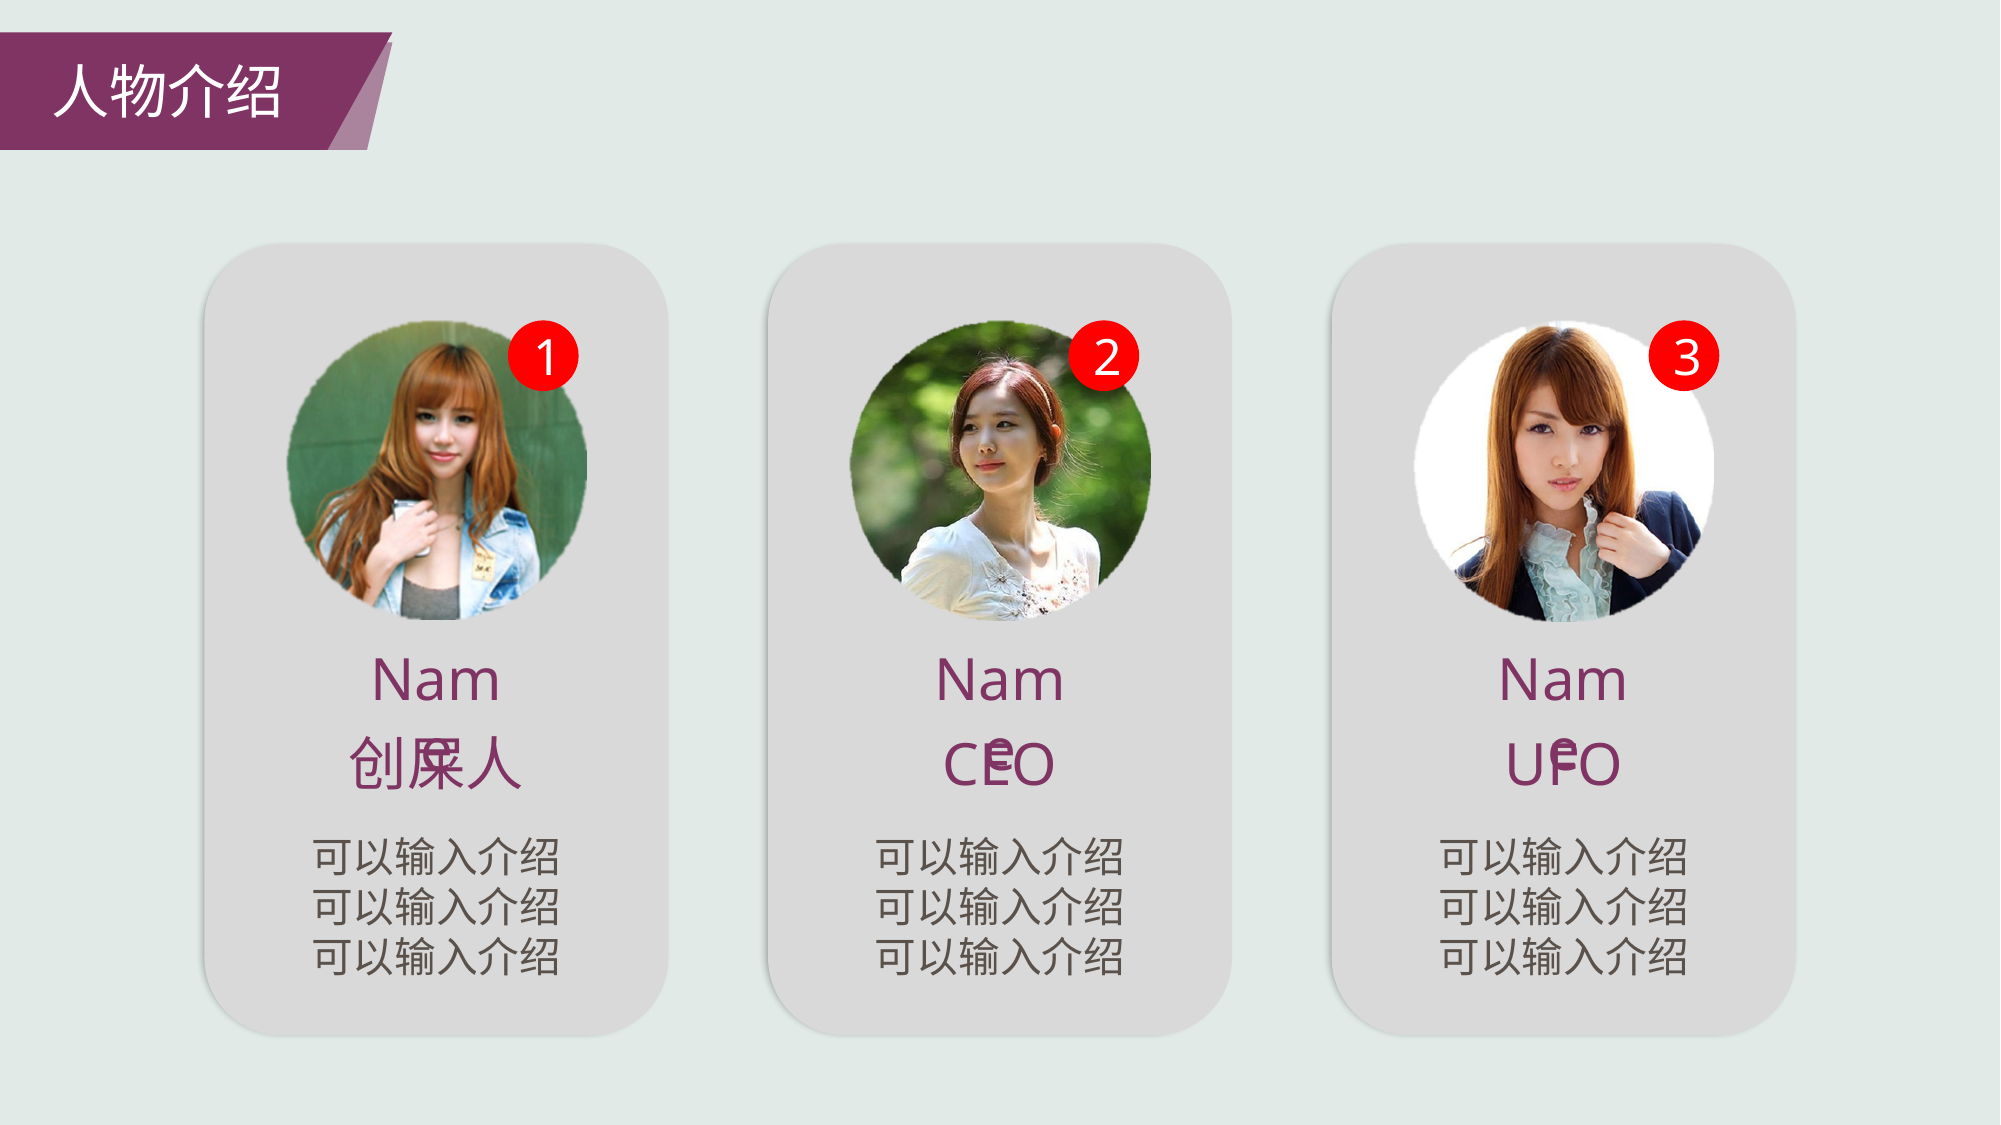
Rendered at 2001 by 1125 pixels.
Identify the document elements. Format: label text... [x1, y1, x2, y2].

text_box [329, 41, 394, 151]
text_box 人物介绍 [0, 48, 338, 133]
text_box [204, 243, 1796, 1036]
text_box [0, 31, 395, 151]
